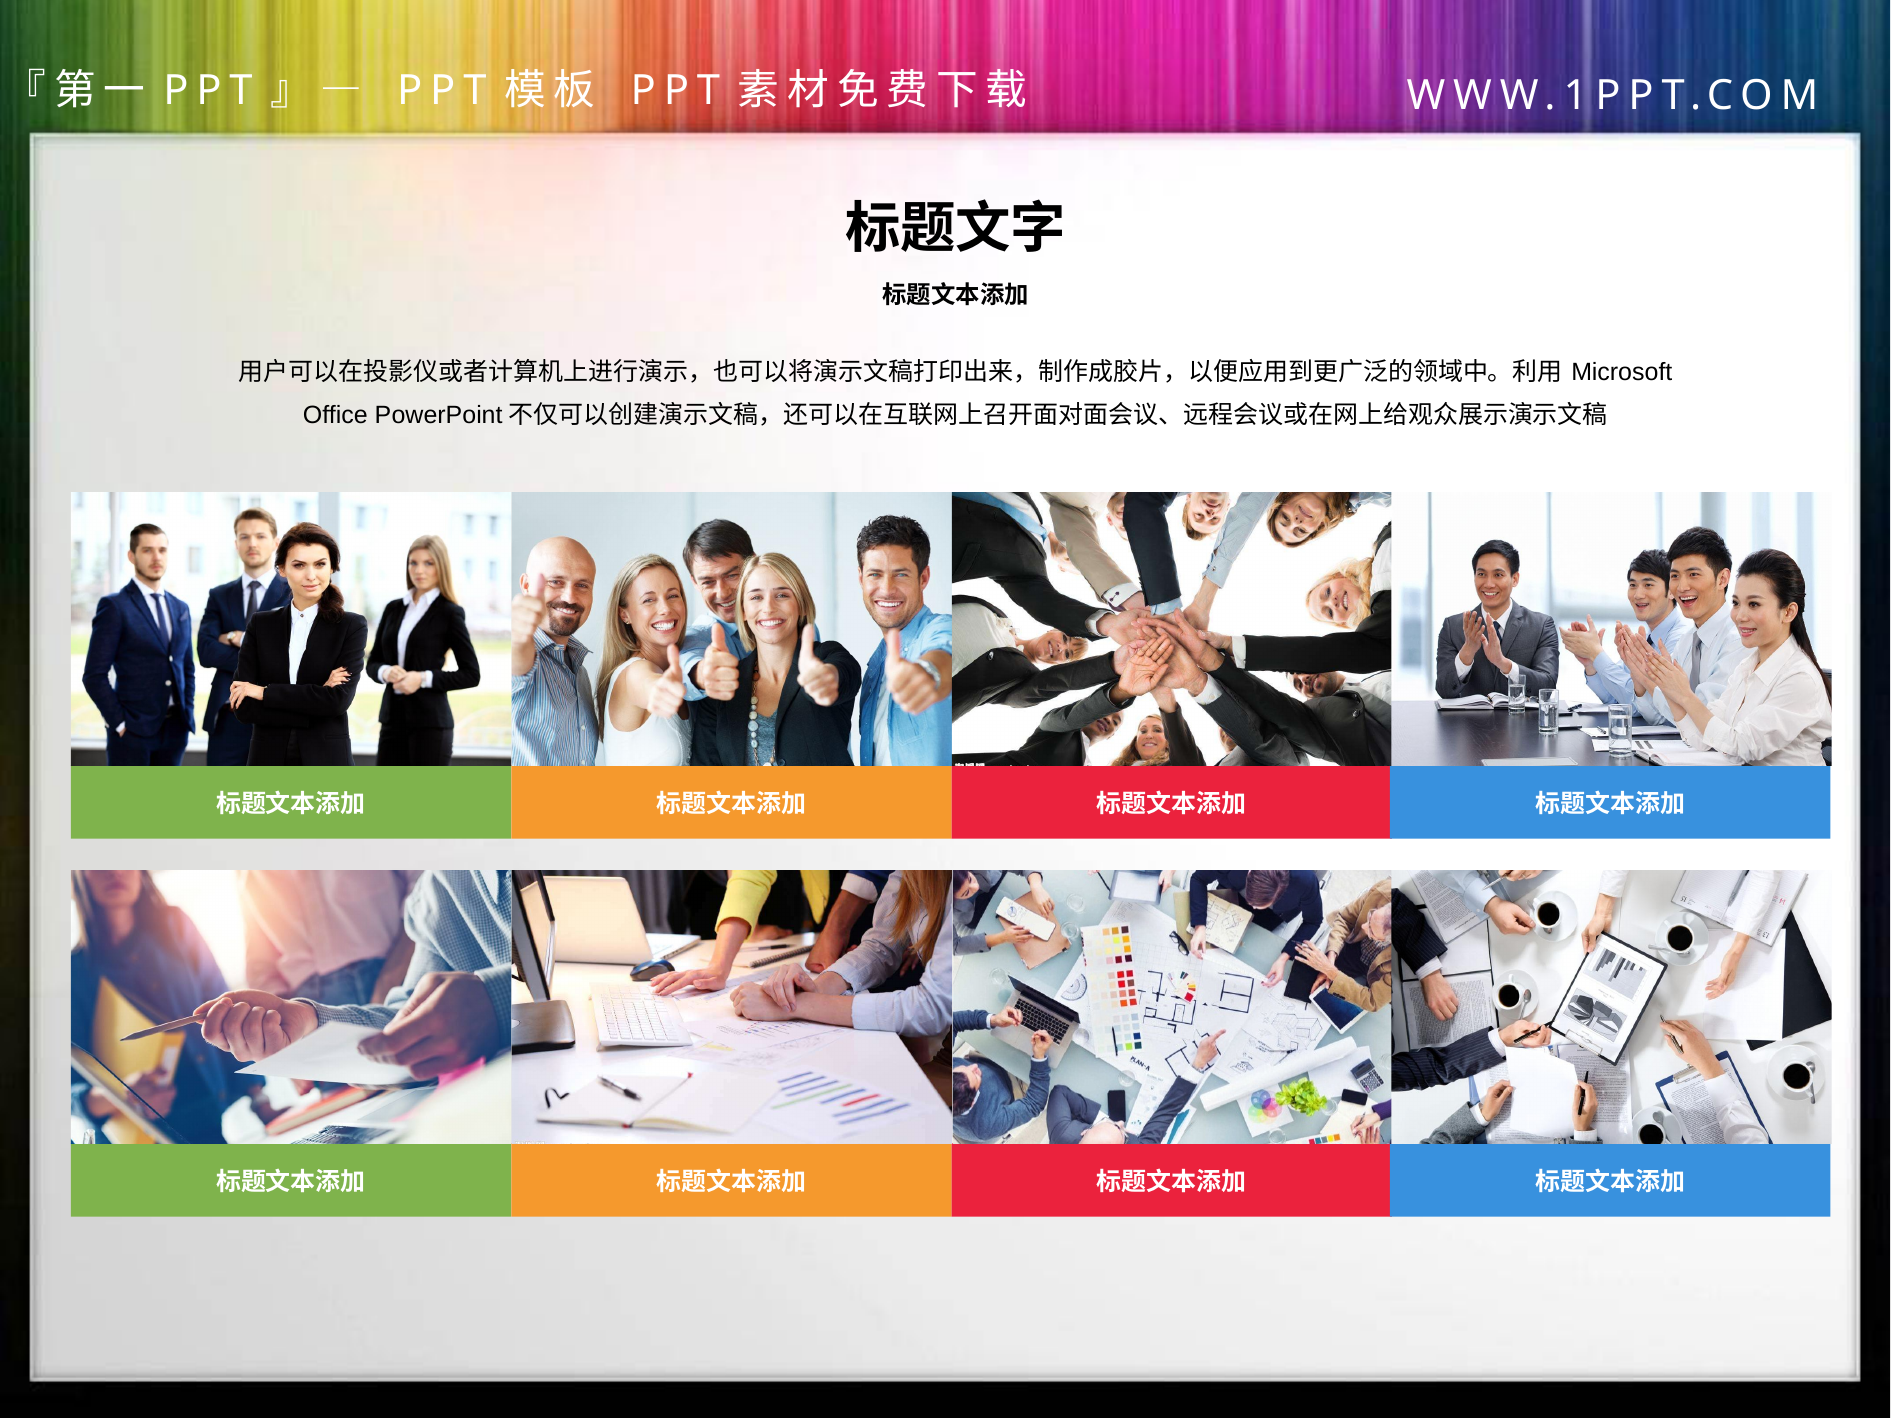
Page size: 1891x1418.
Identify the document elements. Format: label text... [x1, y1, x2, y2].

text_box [198, 175, 1713, 556]
text_box 标题文本添加 [1389, 773, 1831, 839]
text_box 标题文本添加 [70, 1151, 511, 1217]
text_box 标题文本添加 [511, 1152, 951, 1217]
text_box 标题文本添加 [951, 774, 1389, 839]
text_box 标题文本添加 [70, 773, 511, 839]
picture [0, 0, 1891, 1418]
text_box 标题文本添加 [1389, 1151, 1831, 1217]
text_box 标题文本添加 [951, 1152, 1389, 1217]
text_box 标题文本添加 [511, 774, 951, 839]
